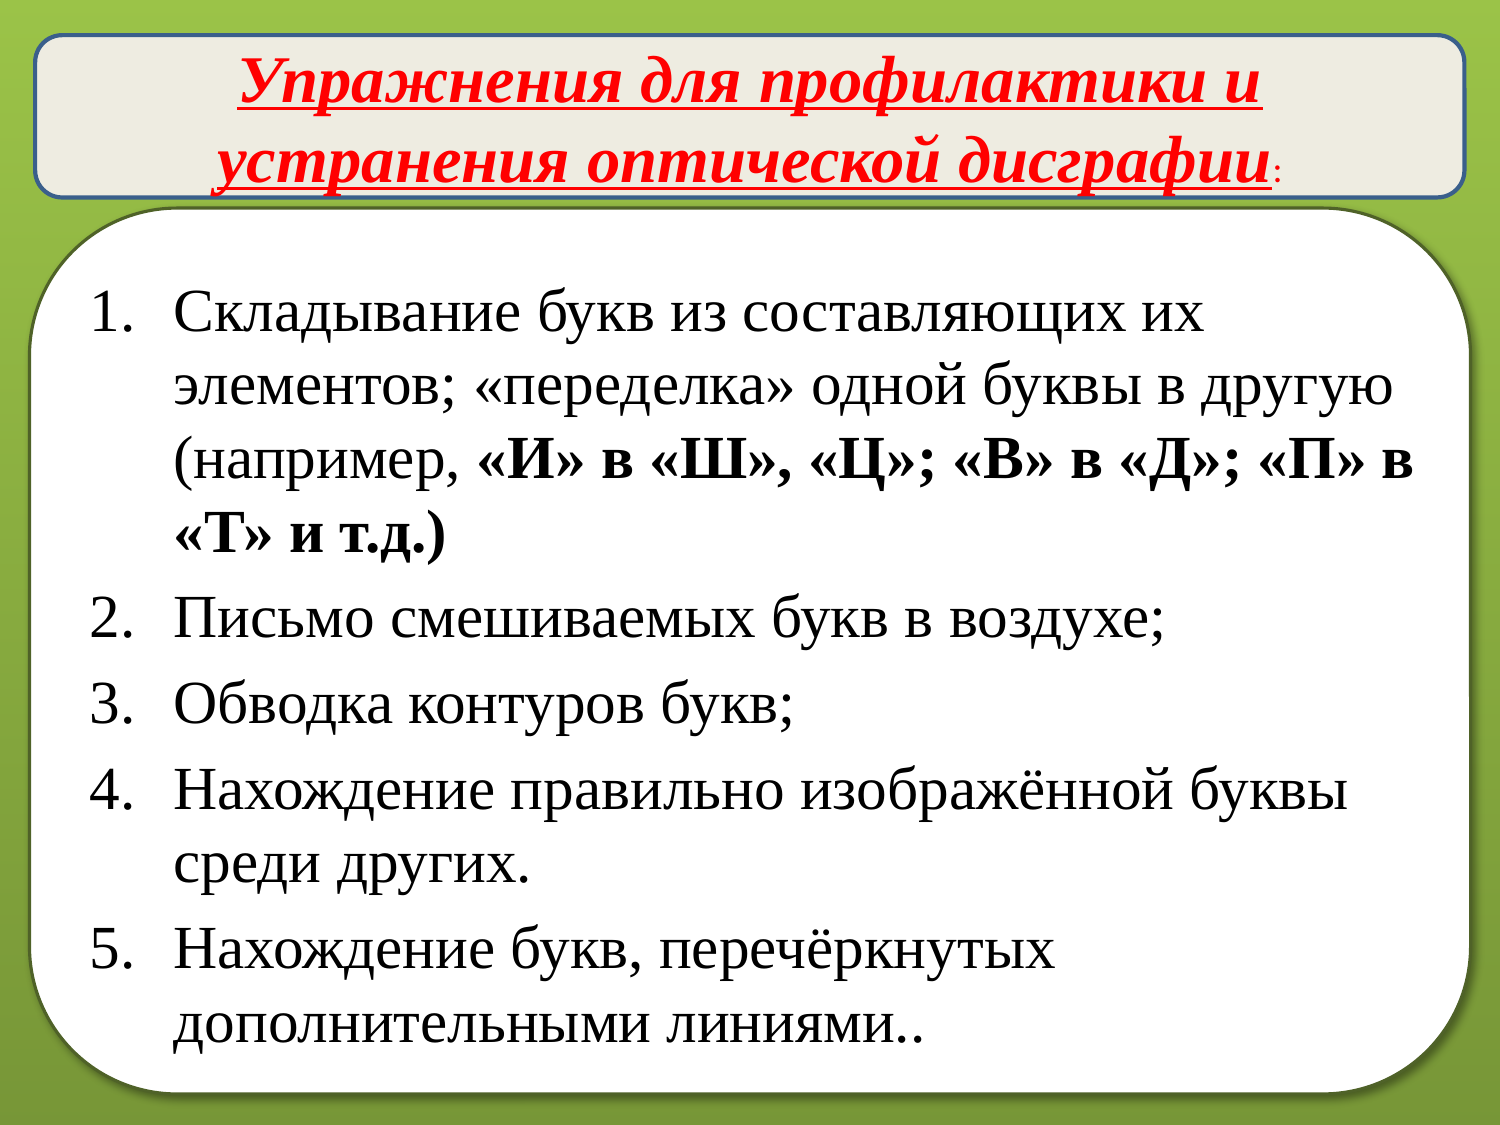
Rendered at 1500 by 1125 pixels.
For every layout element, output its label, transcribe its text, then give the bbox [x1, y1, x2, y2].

text_box Упражнения для профилактики и устранения оптической дисграфии: [33, 33, 1467, 200]
text_box [0, 0, 1500, 1125]
text_box Складывание букв из составляющих их элементов; «переделка» одной буквы в другую (например, «И» в «Ш», «Ц»; «В» в «Д»; «П» в «Т» и т.д.) Письмо смешиваемых букв в воздухе; Обводка контуров букв; Нахождение правильно изображённой буквы среди других. Нахождение букв, перечёркнутых дополнительными линиями.. [75, 262, 1436, 1071]
text_box [94, 1071, 1406, 1097]
text_box [27, 205, 1473, 1056]
